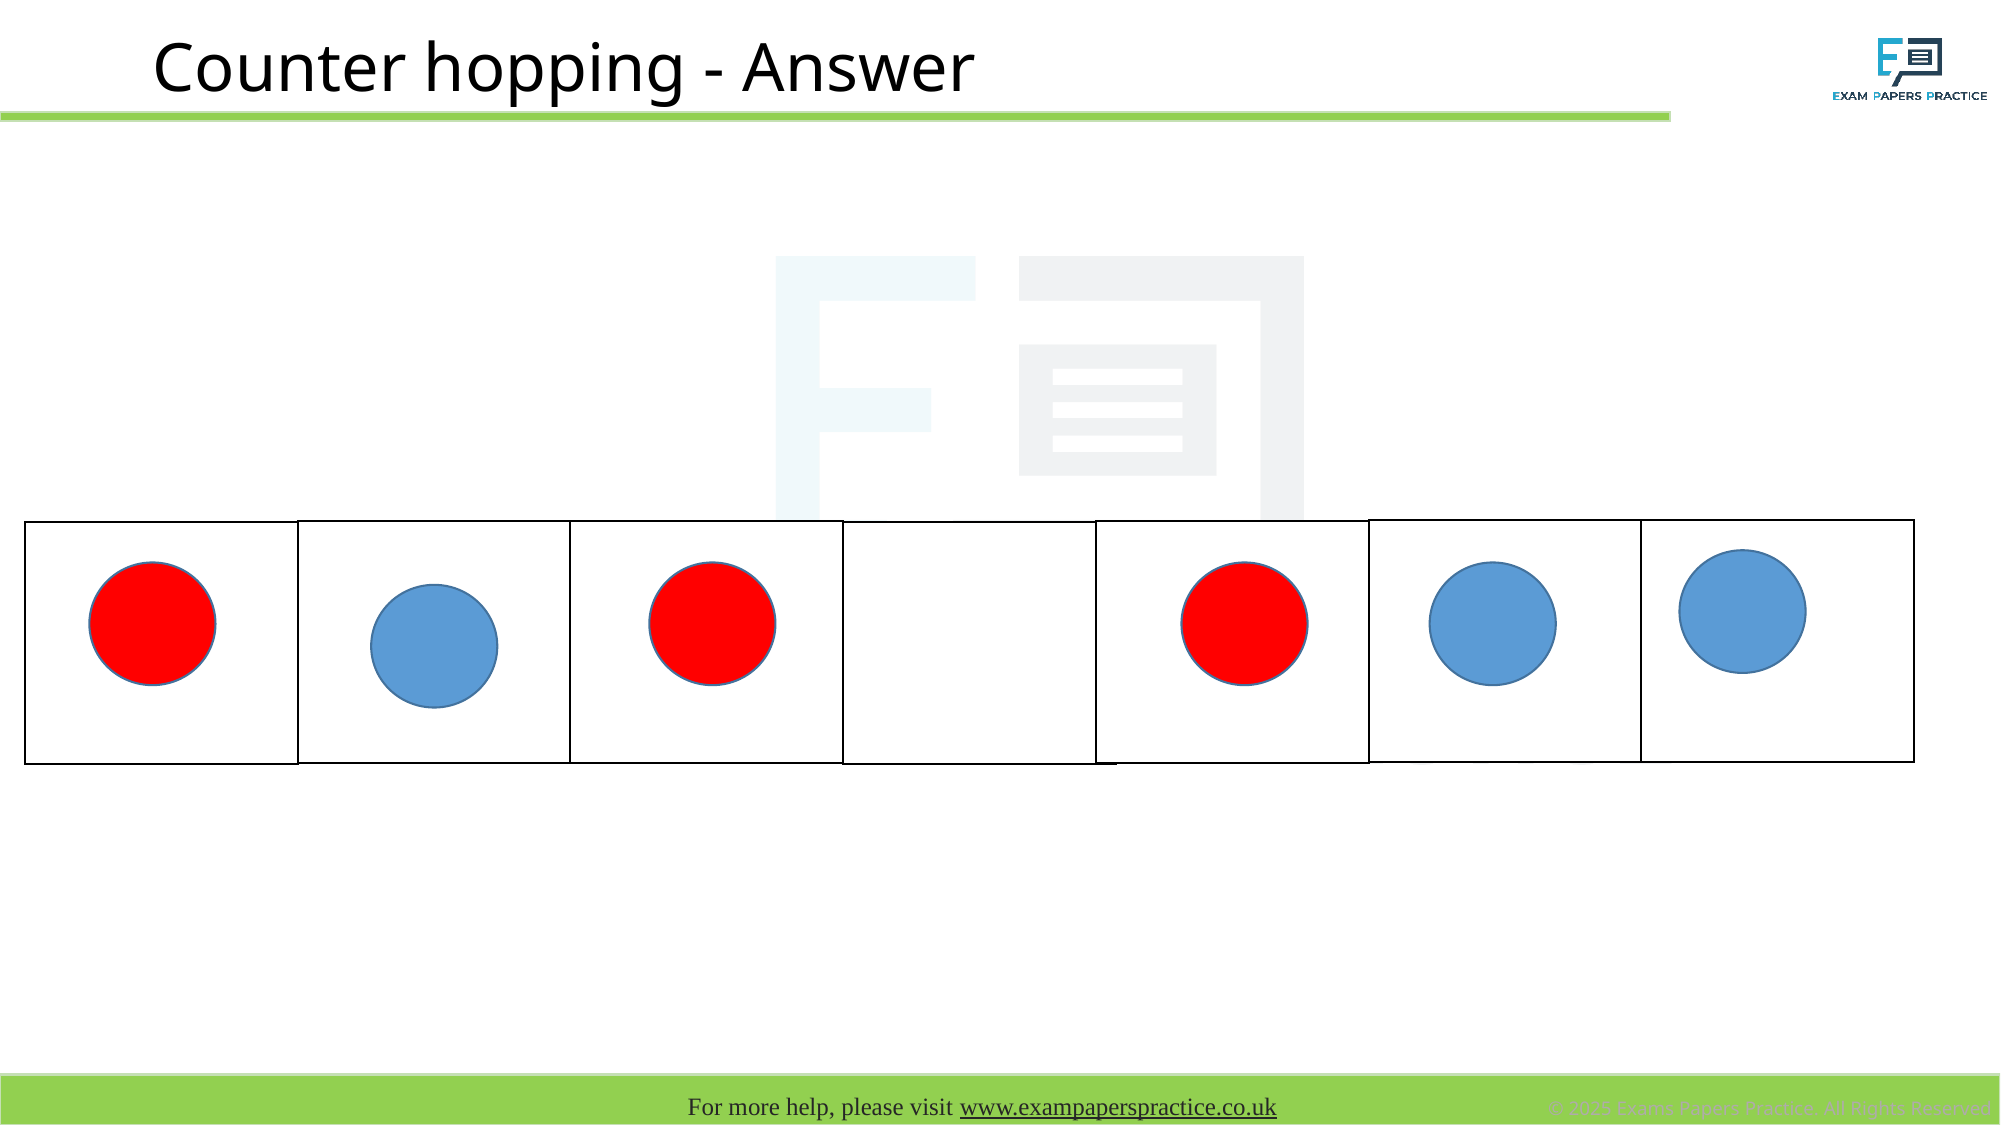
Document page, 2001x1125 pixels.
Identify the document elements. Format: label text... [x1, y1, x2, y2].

text_box [297, 520, 569, 764]
text_box [1180, 561, 1309, 687]
text_box [1368, 519, 1640, 763]
text_box [1095, 520, 1370, 764]
title Counter hopping - Answer [137, 65, 1863, 75]
text_box [569, 520, 844, 764]
text_box [1678, 549, 1807, 674]
text_box [24, 521, 299, 765]
text_box [1640, 519, 1915, 763]
text_box [370, 583, 499, 709]
text_box [648, 561, 777, 687]
text_box [1428, 561, 1557, 687]
text_box [88, 561, 217, 687]
text_box [842, 521, 1117, 765]
